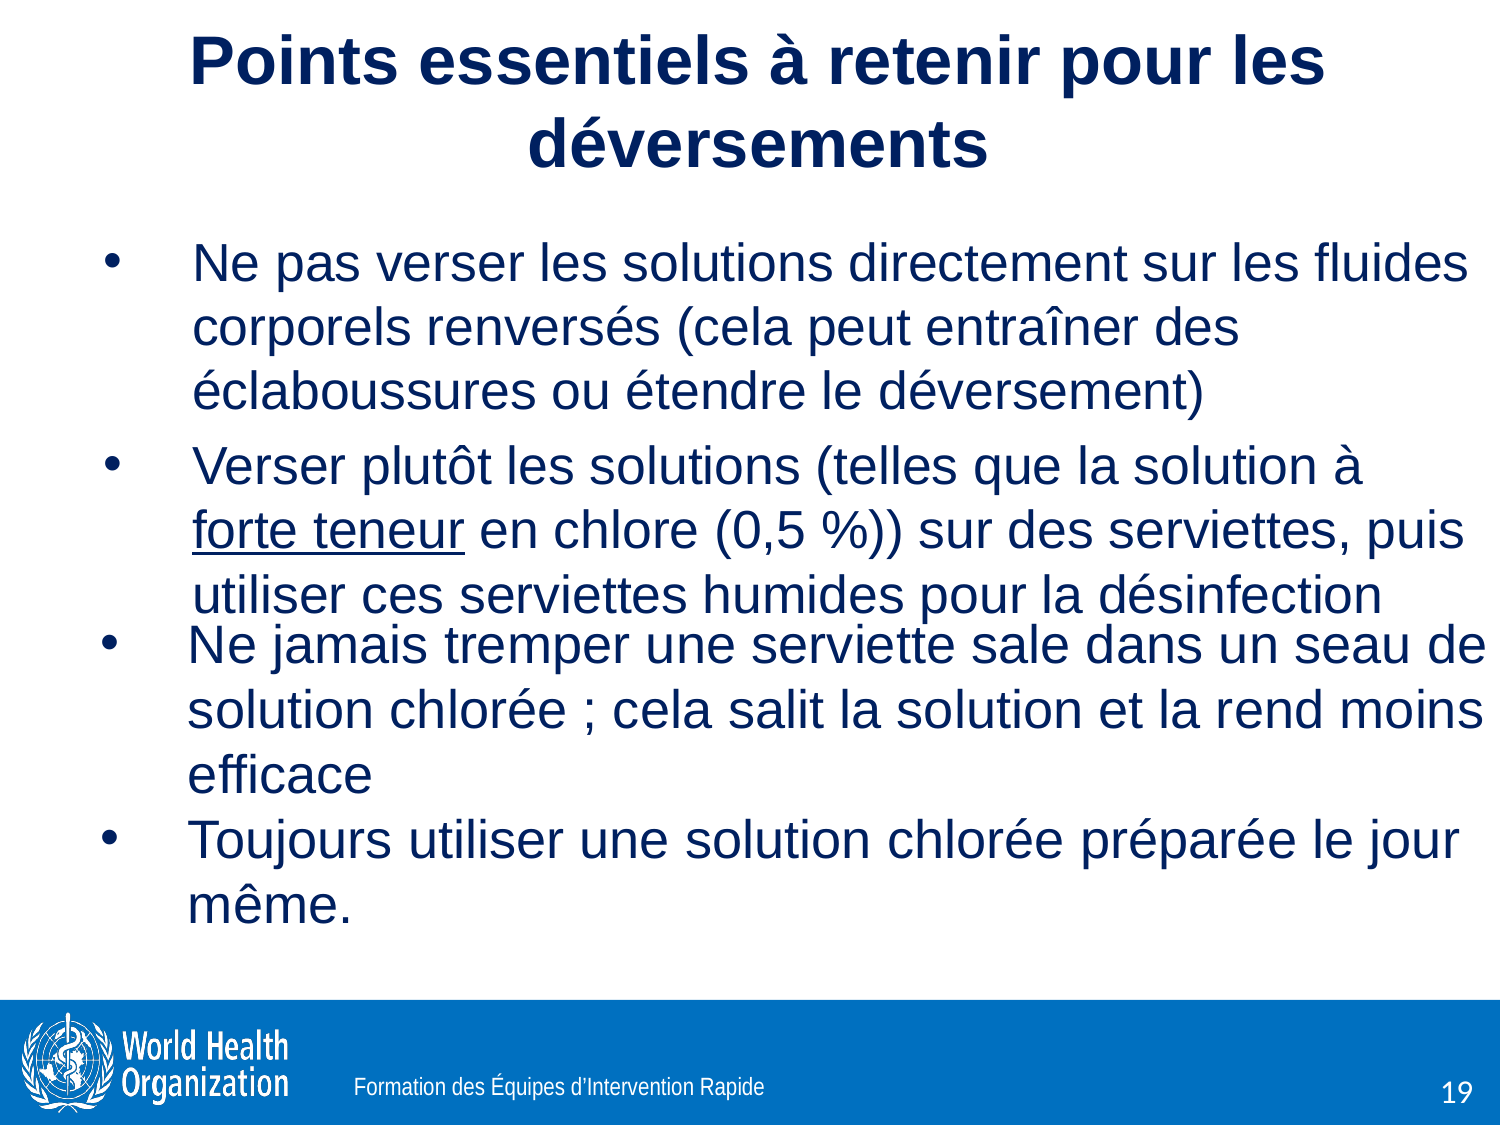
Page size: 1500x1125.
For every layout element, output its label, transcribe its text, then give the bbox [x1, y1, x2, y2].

text_box Ne jamais tremper une serviette sale dans un seau de solution chlorée ; cela salit la solution et la rend moins efficace Toujours utiliser une solution chlorée préparée le jour même. [100, 609, 1500, 935]
picture [21, 1012, 288, 1113]
list Ne pas verser les solutions directement sur les fluides corporels renversés (cela peut entraîner des éclaboussures ou étendre le déversement) Verser plutôt les solutions (telles que la solution à forte teneur en chlore (0,5 %)) sur des serviettes, puis utiliser ces serviettes humides pour la désinfection [88, 220, 1489, 646]
title Points essentiels à retenir pour les déversements [17, 4, 1500, 193]
